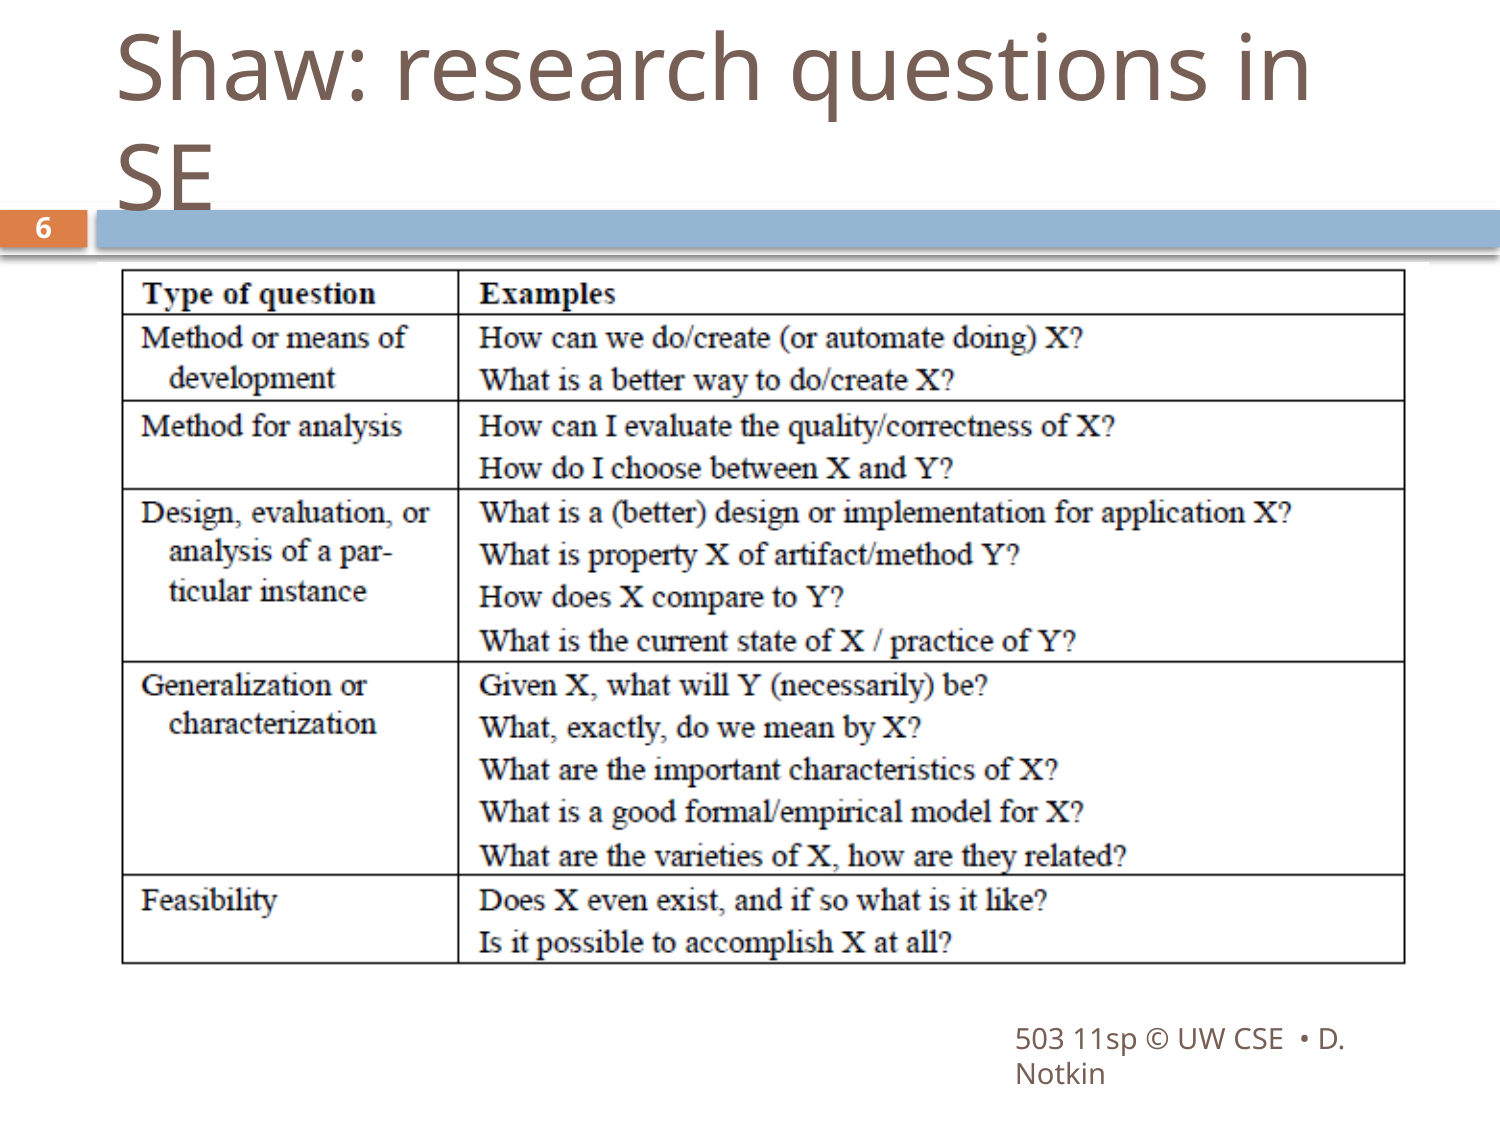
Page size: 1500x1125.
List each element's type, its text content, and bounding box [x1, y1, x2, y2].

slide_number 6 [0, 208, 88, 249]
title Shaw: research questions in SE [100, 37, 1438, 200]
slide_number 503 11sp © UW CSE • D. Notkin [999, 1025, 1438, 1085]
picture [97, 262, 1429, 1002]
